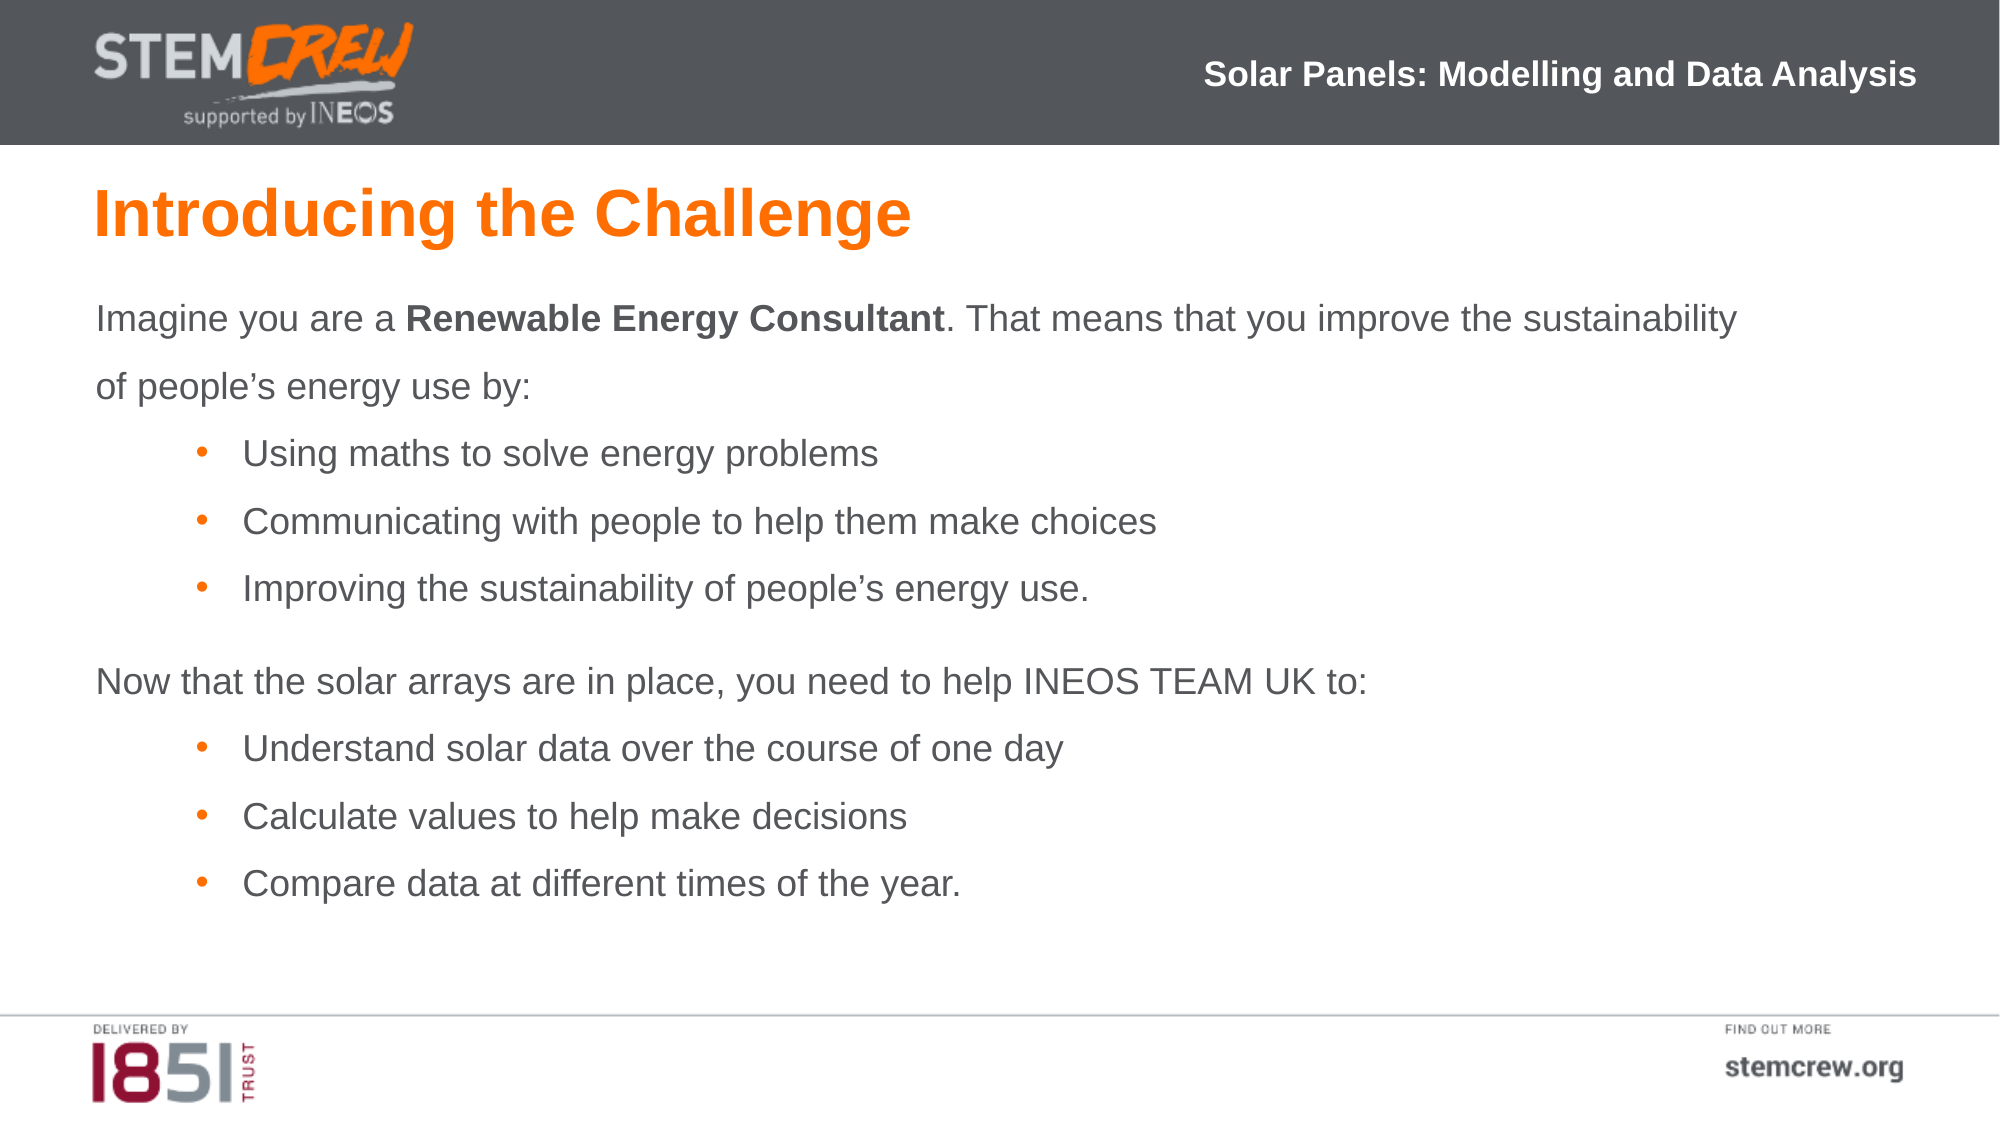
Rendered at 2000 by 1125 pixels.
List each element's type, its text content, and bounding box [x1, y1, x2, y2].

picture [0, 1012, 2000, 1125]
text_box Solar Panels: Modelling and Data Analysis [1015, 48, 1928, 94]
text_box Imagine you are a Renewable Energy Consultant. That means that you improve the sustainability of people’s energy use by: Using maths to solve energy problems Communicating with people to help them make choices Improving the sustainability of people’s energy use. Now that the solar arrays are in place, you need to help INEOS TEAM UK to: Understand solar data over the course of one day Calculate values to help make decisions Compare data at different times of the year. [95, 271, 1897, 1085]
text_box Introducing the Challenge [91, 167, 1261, 250]
picture [0, 0, 2000, 145]
